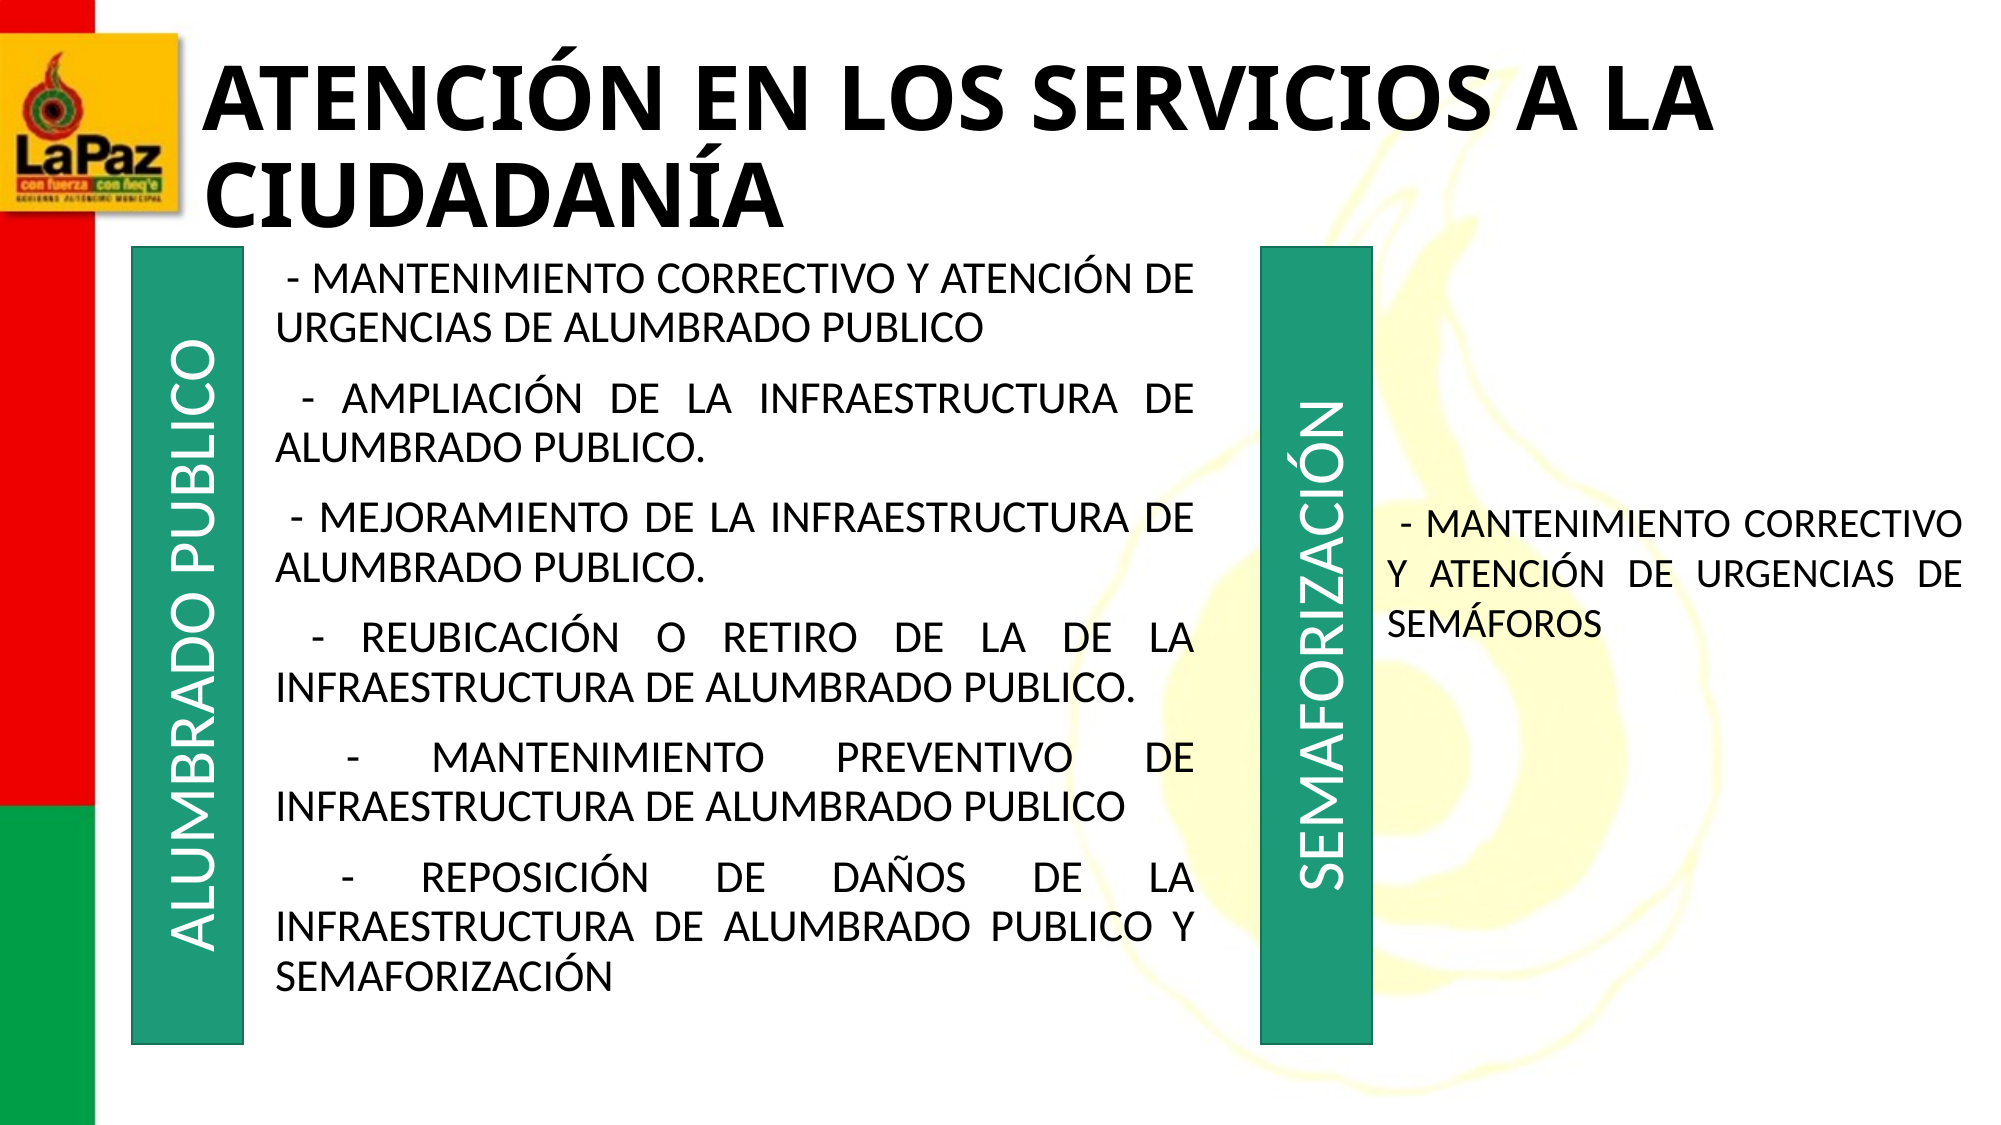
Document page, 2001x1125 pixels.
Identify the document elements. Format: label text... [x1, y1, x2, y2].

text_box ALUMBRADO PUBLICO [131, 246, 244, 1045]
list - MANTENIMIENTO CORRECTIVO Y ATENCIÓN DE URGENCIAS DE ALUMBRADO PUBLICO - AMPLIACIÓN DE LA INFRAESTRUCTURA DE ALUMBRADO PUBLICO. - MEJORAMIENTO DE LA INFRAESTRUCTURA DE ALUMBRADO PUBLICO. - REUBICACIÓN O RETIRO DE LA DE LA INFRAESTRUCTURA DE ALUMBRADO PUBLICO. - MANTENIMIENTO PREVENTIVO DE INFRAESTRUCTURA DE ALUMBRADO PUBLICO - REPOSICIÓN DE DAÑOS DE LA INFRAESTRUCTURA DE ALUMBRADO PUBLICO Y SEMAFORIZACIÓN [259, 246, 1211, 1064]
title ATENCIÓN EN LOS SERVICIOS A LA CIUDADANÍA [187, 41, 1937, 259]
text_box SEMAFORIZACIÓN [1260, 246, 1373, 1045]
text_box - MANTENIMIENTO CORRECTIVO Y ATENCIÓN DE URGENCIAS DE SEMÁFOROS [1372, 488, 1979, 654]
picture [0, 0, 2001, 1125]
